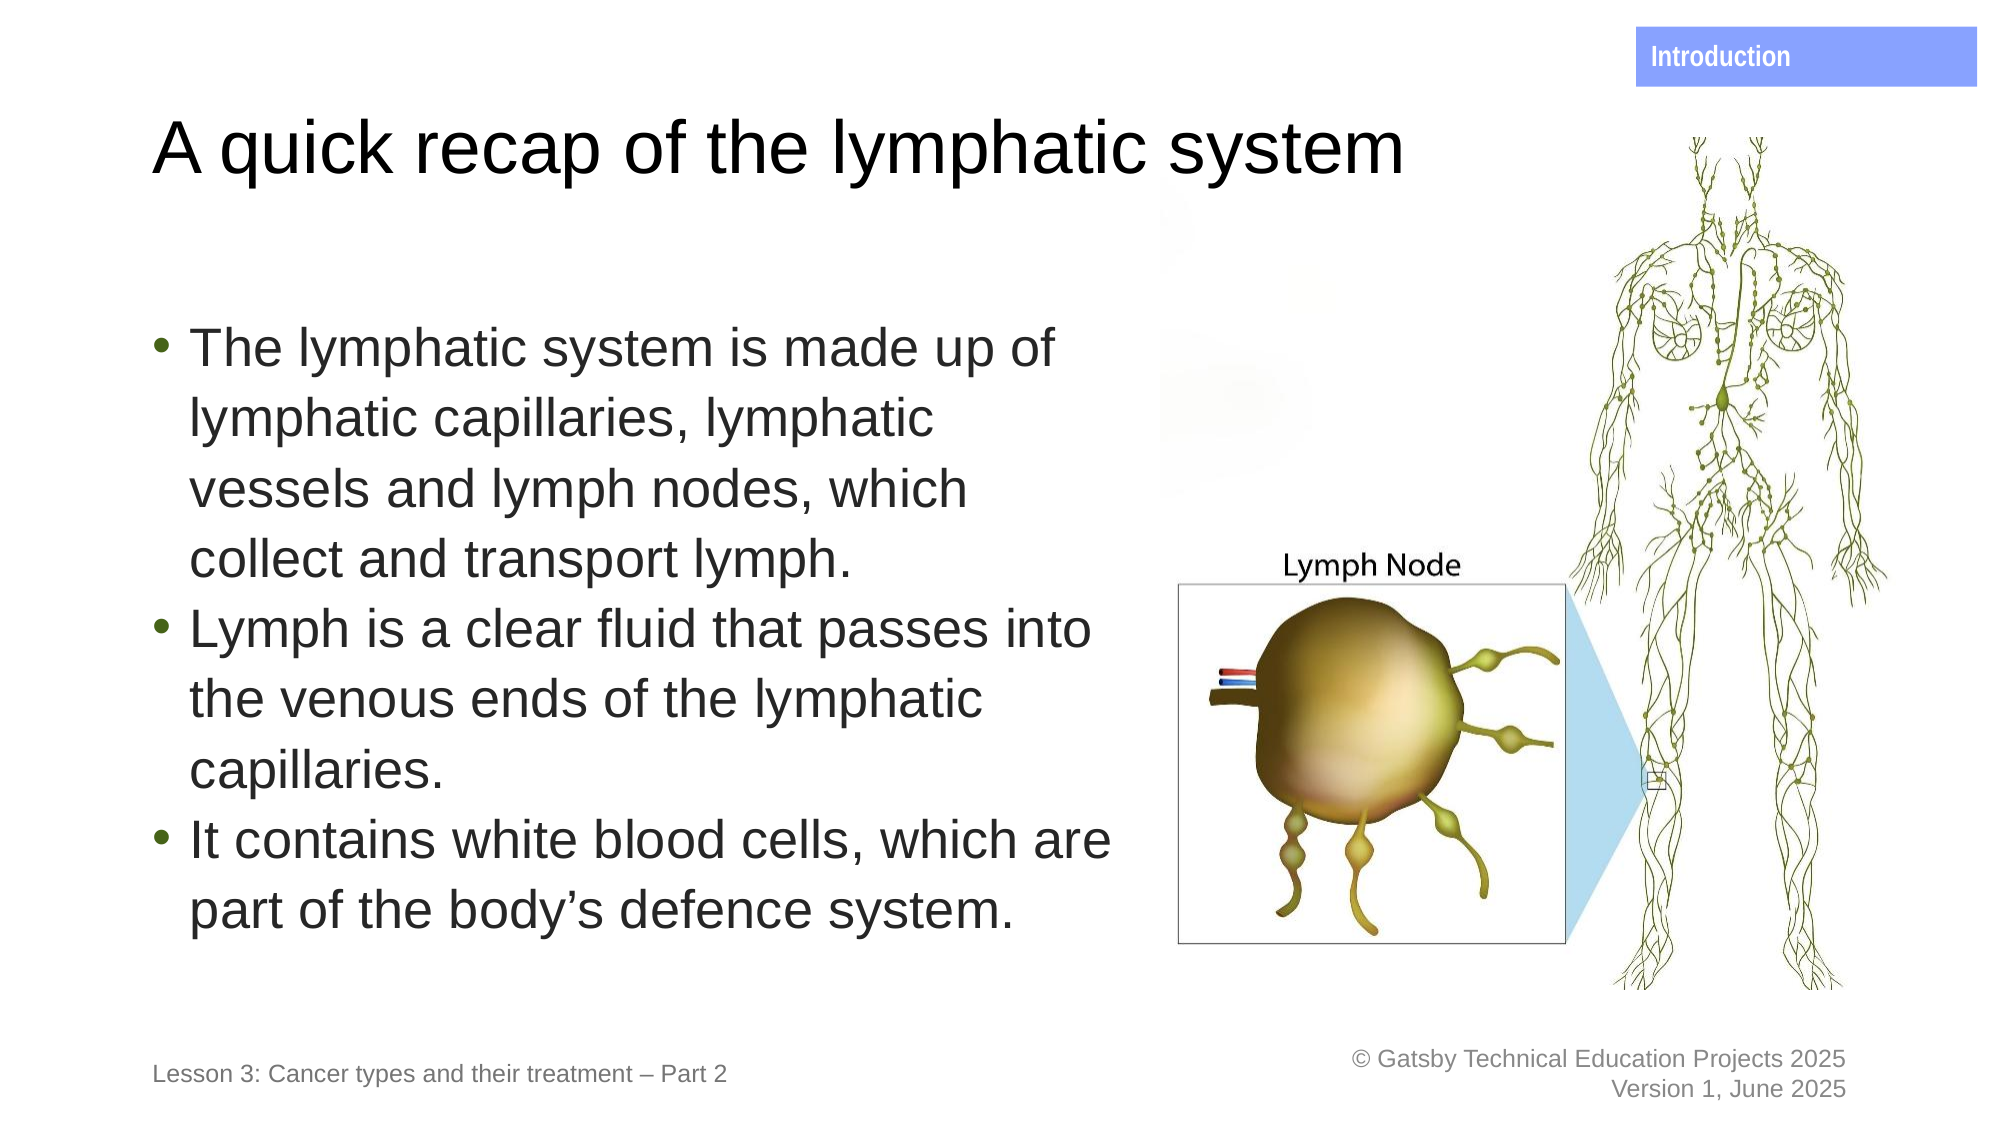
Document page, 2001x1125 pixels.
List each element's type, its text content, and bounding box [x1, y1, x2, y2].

list Introduction [1636, 26, 1978, 87]
title A quick recap of the lymphatic system [137, 86, 1454, 198]
text_box The lymphatic system is made up of lymphatic capillaries, lymphatic vessels and lymph nodes, which collect and transport lymph. Lymph is a clear fluid that passes into the venous ends of the lymphatic capillaries. It contains white blood cells, which are part of the body’s defence system. [137, 299, 1138, 1014]
picture [1160, 136, 1936, 990]
